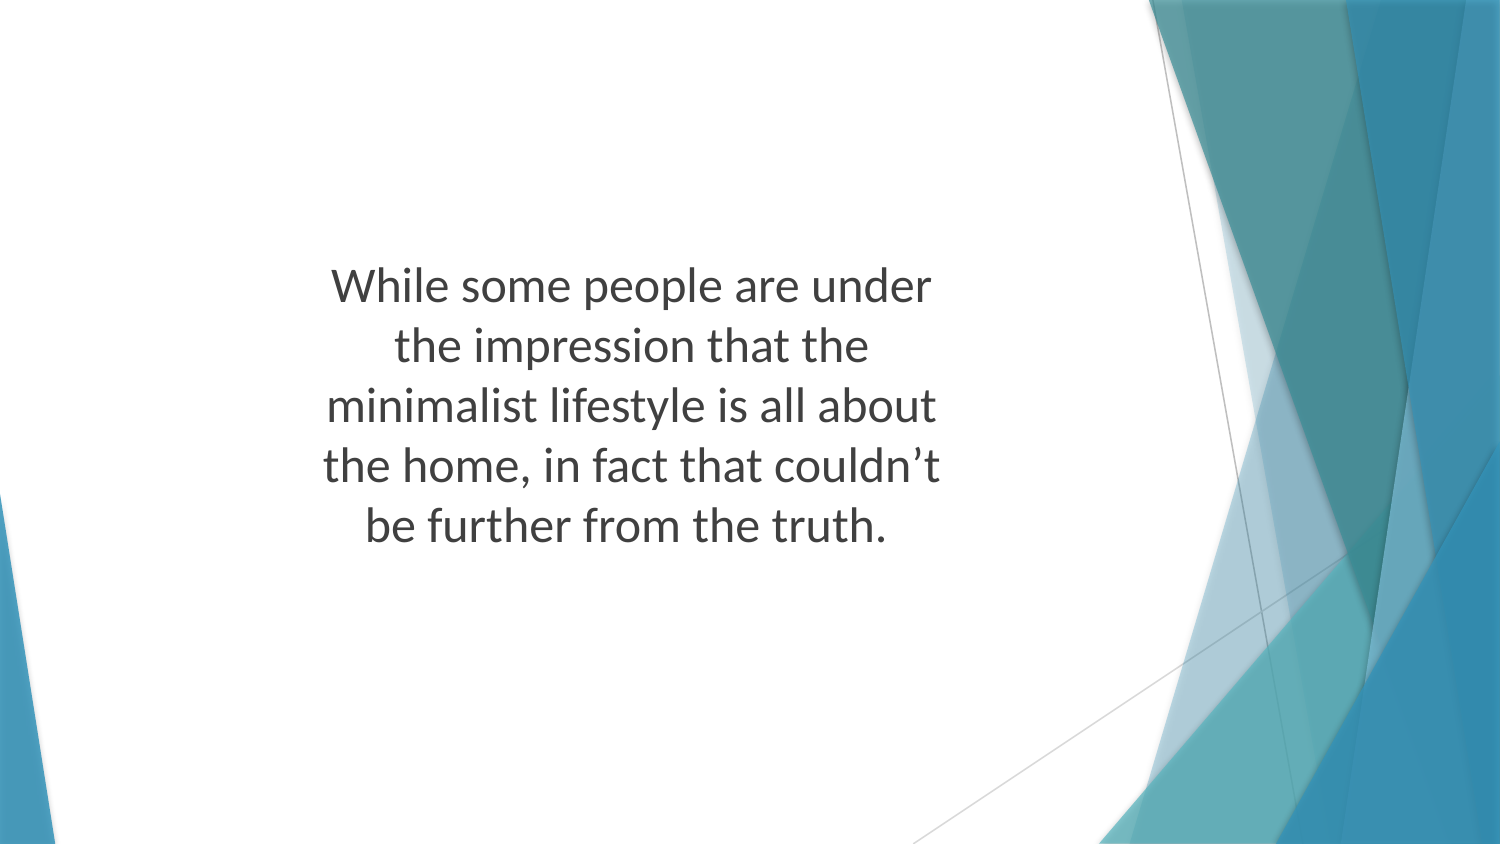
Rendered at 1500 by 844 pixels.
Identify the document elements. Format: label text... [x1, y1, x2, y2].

list While some people are under the impression that the minimalist lifestyle is all about the home, in fact that couldn’t be further from the truth. [277, 244, 987, 659]
